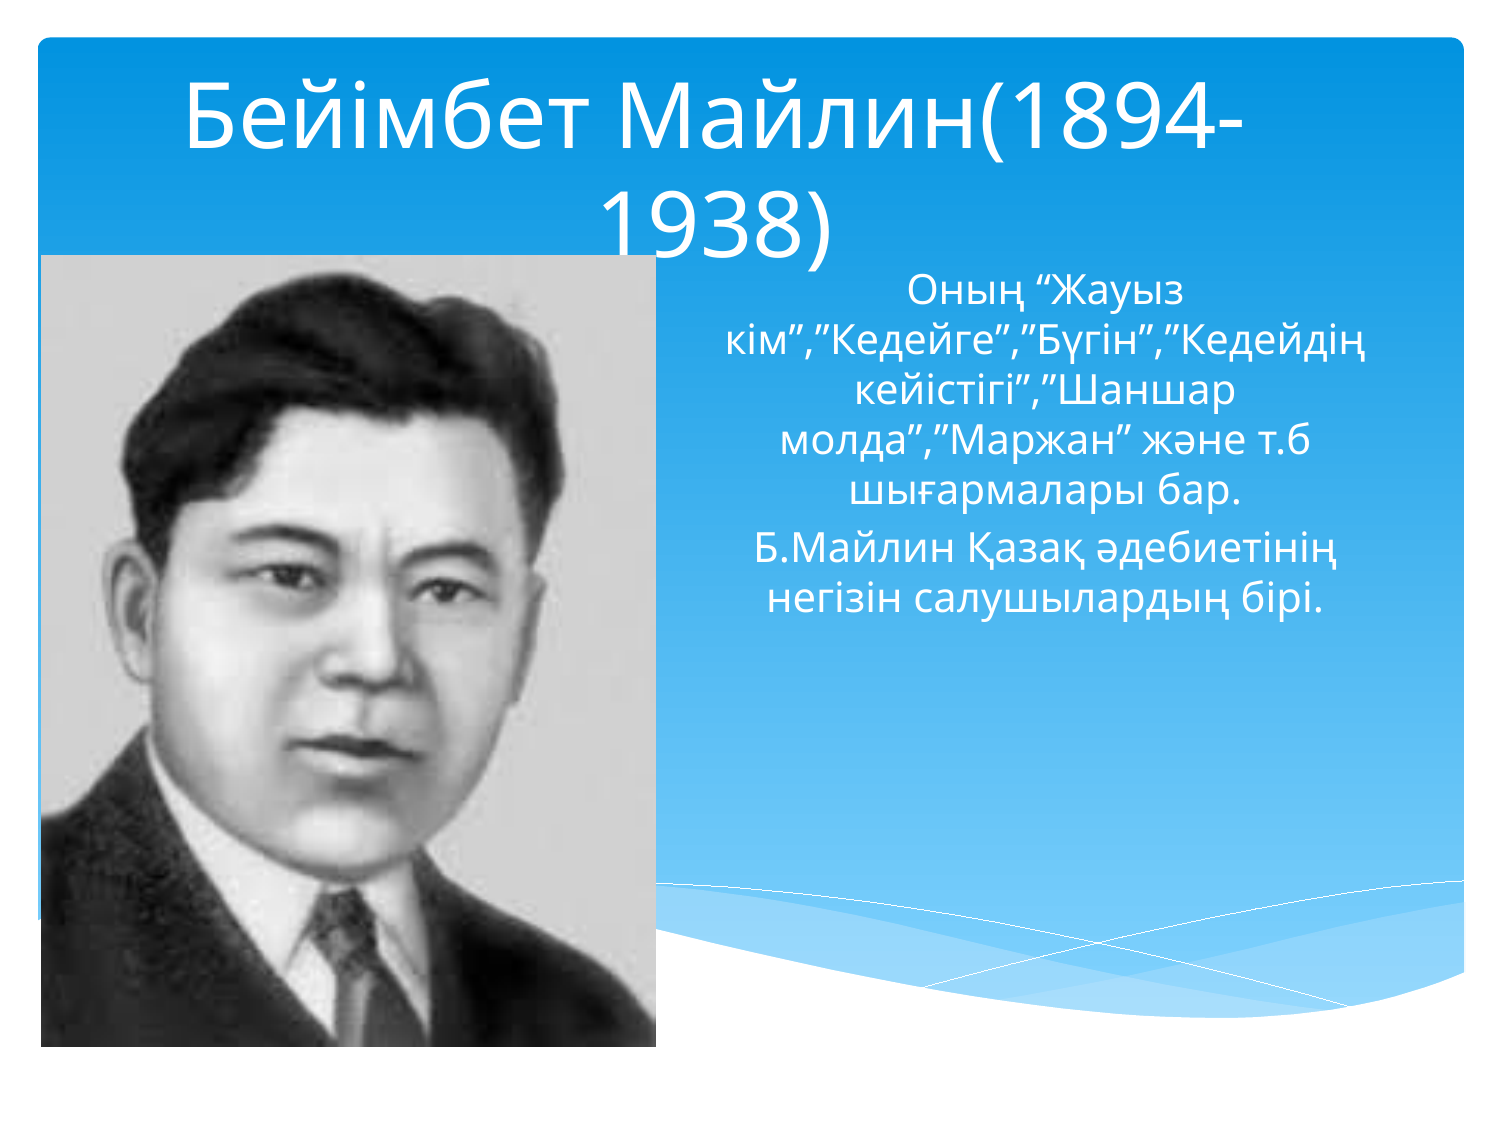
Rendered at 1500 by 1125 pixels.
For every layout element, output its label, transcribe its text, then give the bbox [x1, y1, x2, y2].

subtitle Оның “Жауыз кім”,”Кедейге”,”Бүгін”,”Кедейдің кейістігі”,”Шаншар молда”,”Маржан” және т.б шығармалары бар. Б.Майлин Қазақ әдебиетінің негізін салушылардың бірі. [691, 255, 1400, 1035]
picture [41, 255, 656, 1047]
title Бейімбет Майлин(1894-1938) [76, 42, 1352, 284]
